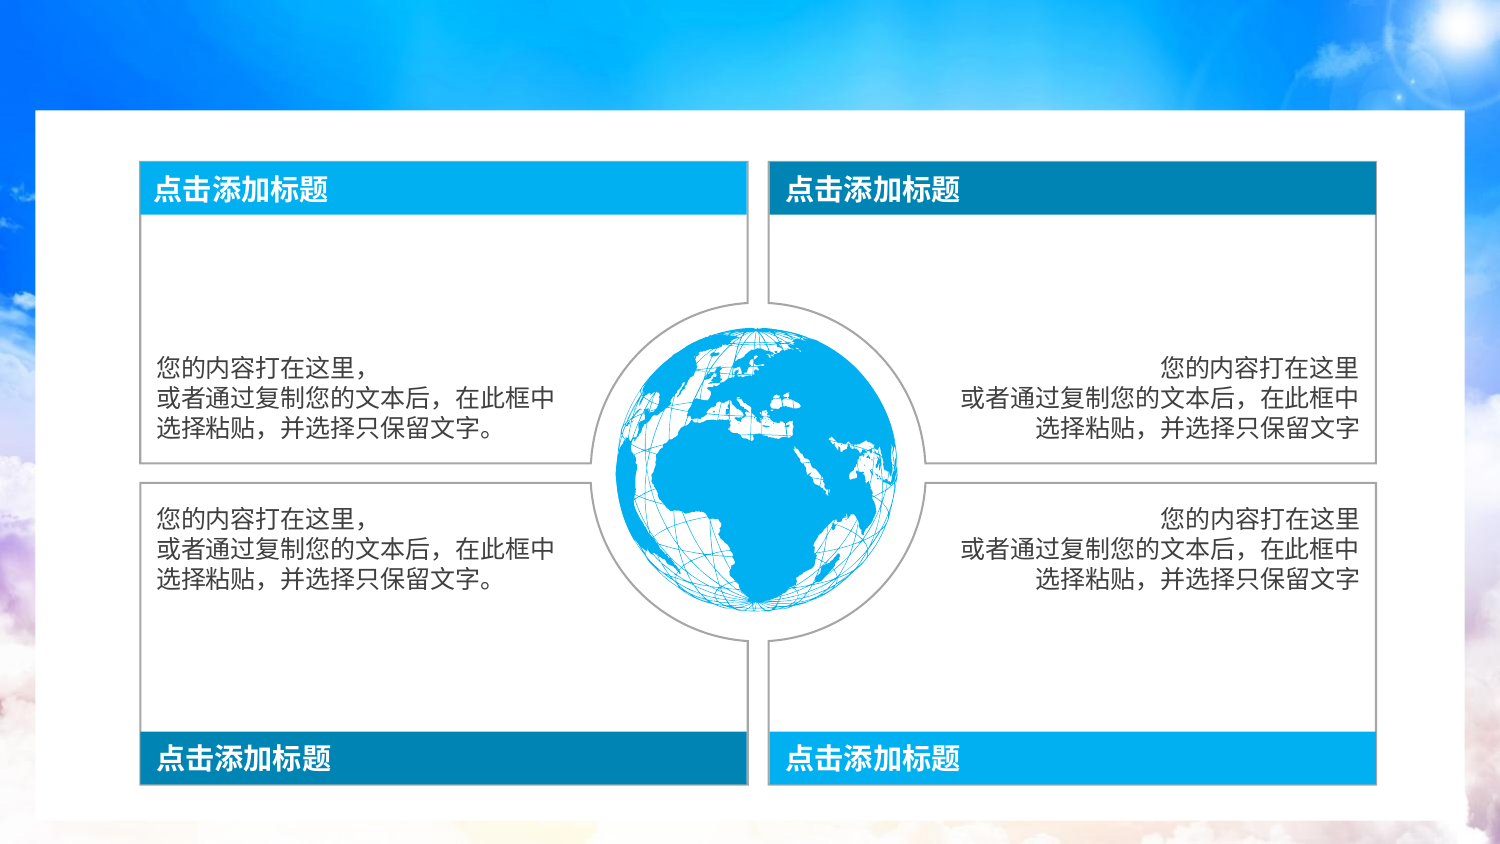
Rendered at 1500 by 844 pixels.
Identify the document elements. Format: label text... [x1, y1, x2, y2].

text_box 点击添加标题 [140, 161, 747, 215]
text_box 点击添加标题 [140, 731, 747, 785]
text_box 您的内容打在这里 或者通过复制您的文本后，在此框中 选择粘贴，并选择只保留文字 [768, 482, 1376, 785]
text_box 您的内容打在这里 或者通过复制您的文本后，在此框中 选择粘贴，并选择只保留文字 [768, 161, 1376, 464]
text_box 点击添加标题 [769, 161, 1376, 215]
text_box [615, 327, 899, 612]
text_box 您的内容打在这里， 或者通过复制您的文本后，在此框中 选择粘贴，并选择只保留文字。 [140, 161, 748, 464]
picture [0, 0, 1500, 844]
text_box 点击添加标题 [769, 731, 1376, 785]
text_box 您的内容打在这里， 或者通过复制您的文本后，在此框中 选择粘贴，并选择只保留文字。 [140, 482, 748, 785]
